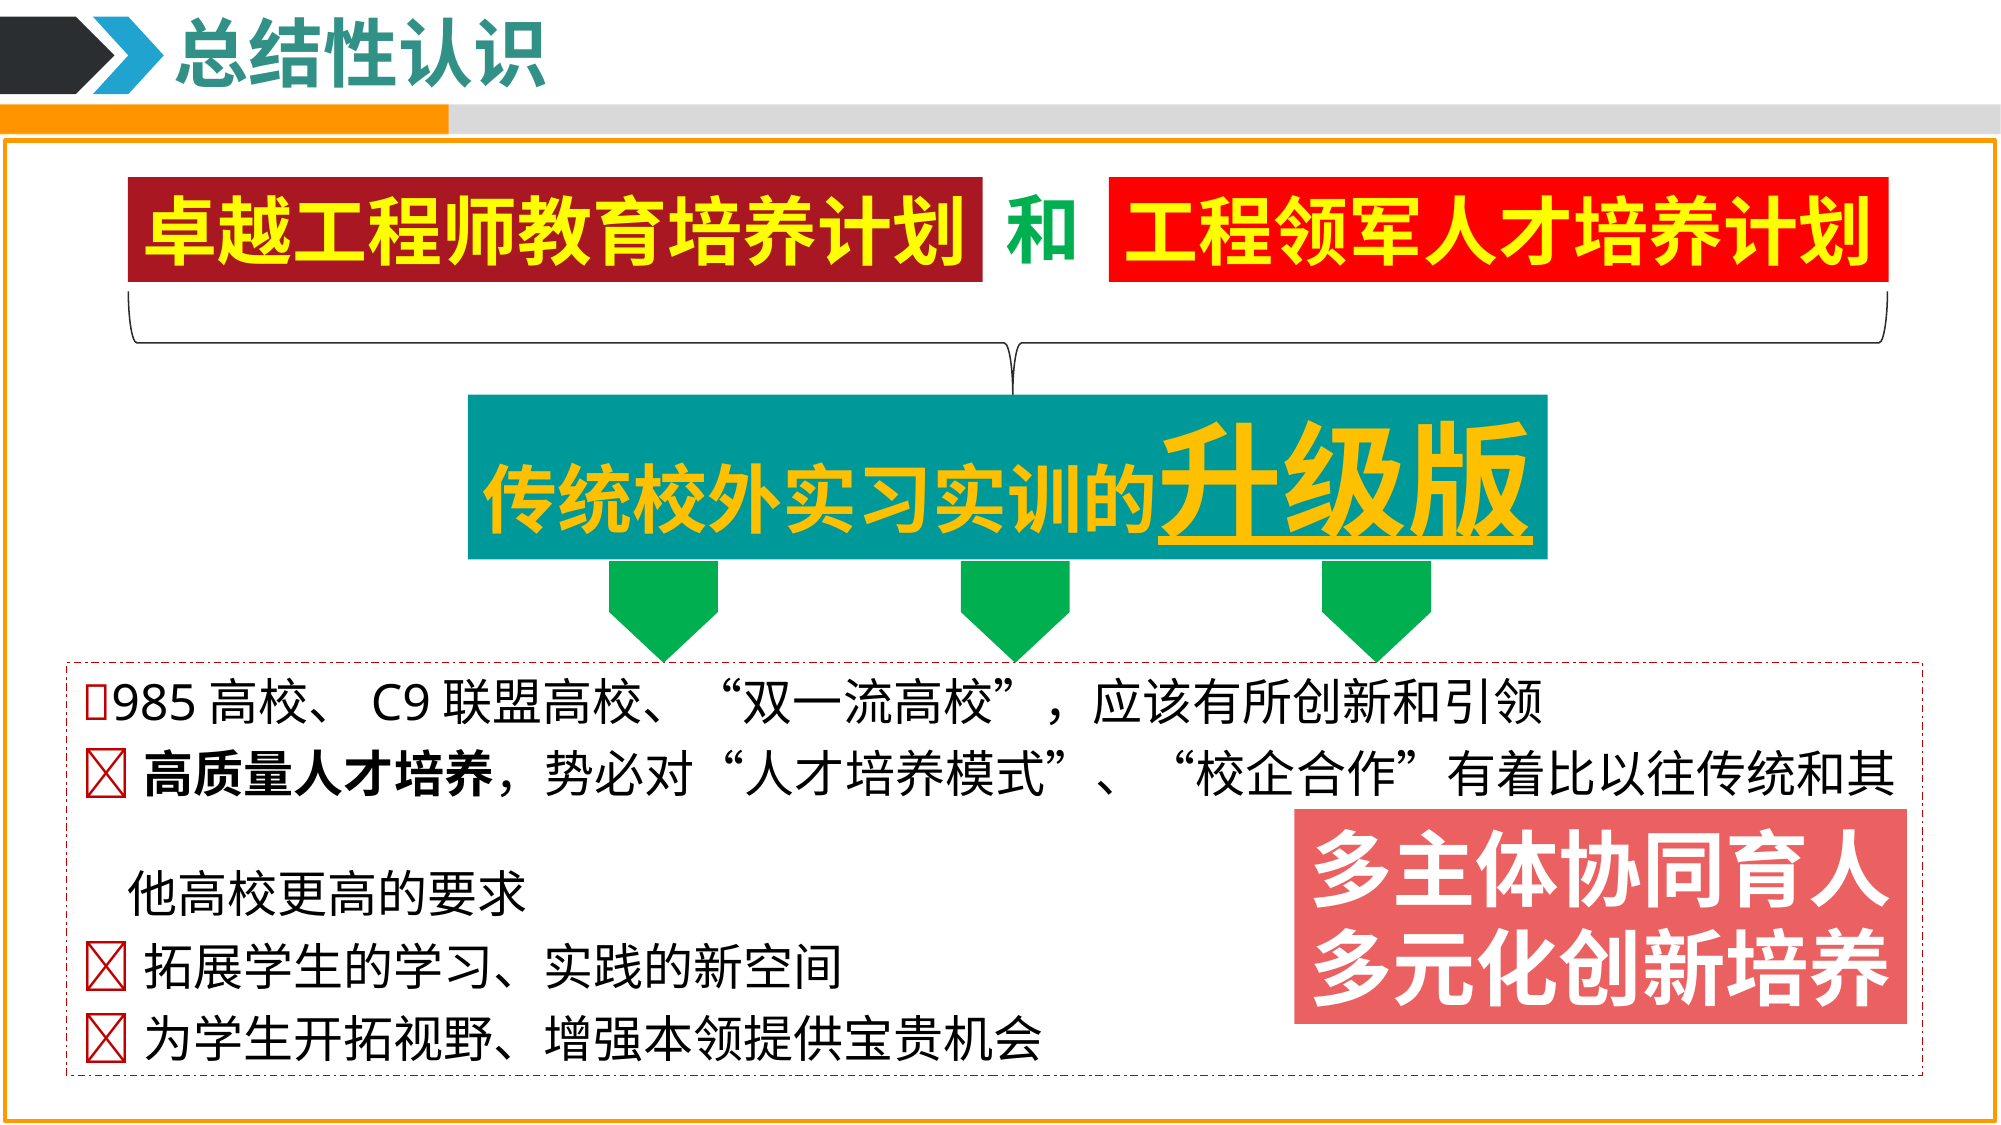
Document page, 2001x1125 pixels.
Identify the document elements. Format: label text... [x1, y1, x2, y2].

text_box 和 [990, 174, 1096, 280]
text_box [92, 16, 158, 95]
text_box 总结性认识 [158, 0, 564, 105]
text_box [127, 291, 1889, 394]
text_box [609, 561, 718, 663]
text_box 传统校外实习实训的升级版 [467, 394, 1548, 560]
text_box 985高校、C9联盟高校、“双一流高校”，应该有所创新和引领 高质量人才培养，势必对“人才培养模式”、“校企合作”有着比以往传统和其 他高校更高的要求 拓展学生的学习、实践的新空间 为学生开拓视野、增强本领提供宝贵机会 [66, 662, 1923, 1076]
text_box [0, 16, 115, 95]
text_box [1322, 561, 1432, 663]
text_box 卓越工程师教育培养计划 [127, 177, 983, 282]
text_box 多主体协同育人 多元化创新培养 [1294, 809, 1907, 1024]
picture [0, 98, 2001, 141]
text_box 工程领军人才培养计划 [1108, 177, 1889, 282]
text_box [960, 561, 1070, 663]
